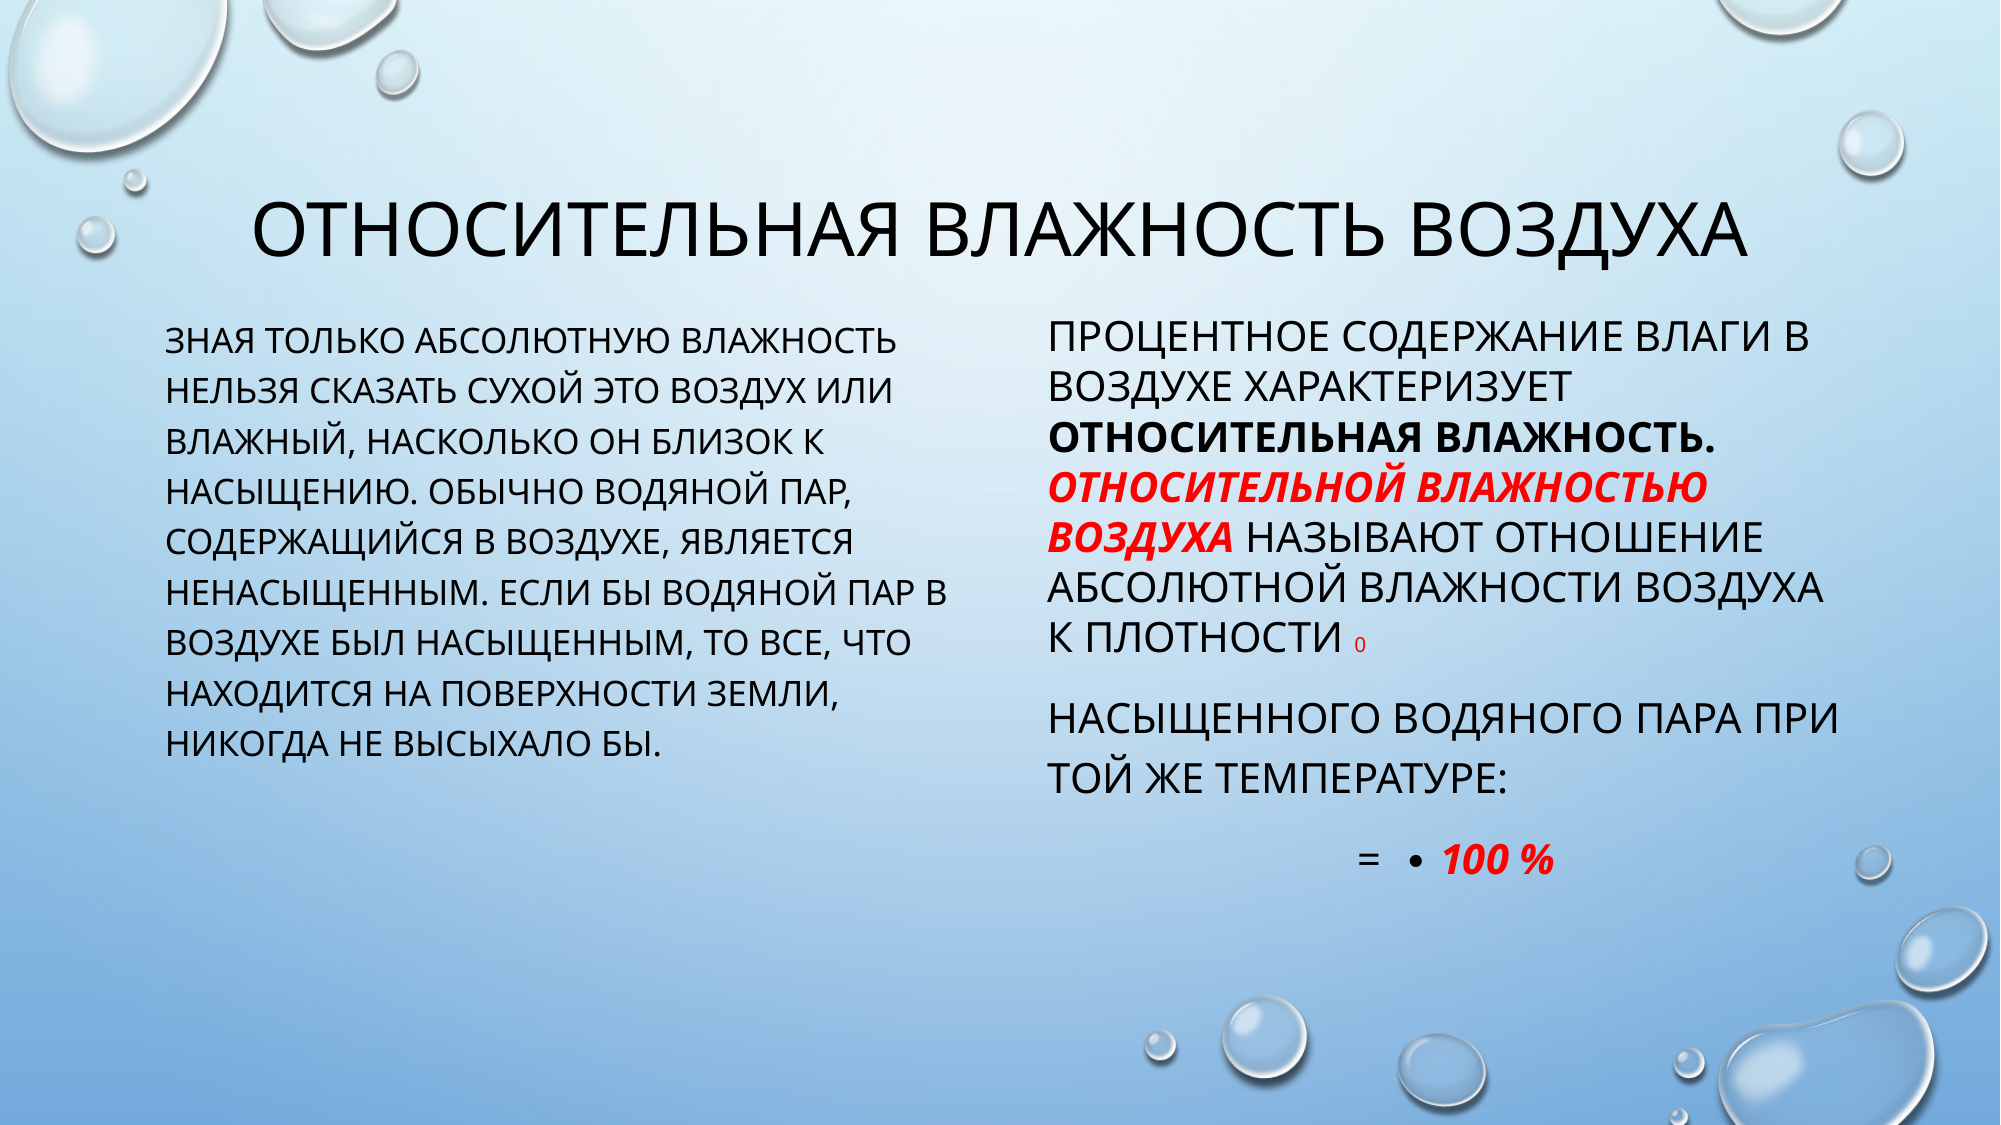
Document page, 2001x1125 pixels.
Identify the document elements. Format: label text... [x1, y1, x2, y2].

picture [0, 0, 2000, 1125]
list Зная только абсолютную влажность нельзя сказать сухой это воздух или влажный, насколько он близок к насыщению. Обычно водяной пар, содержащийся в воздухе, является ненасыщенным. Если бы водяной пар в воздухе был насыщенным, то все, что находится на поверхности Земли, никогда не высыхало бы. [149, 302, 988, 865]
title Относительная влажность воздуха [149, 101, 1851, 364]
